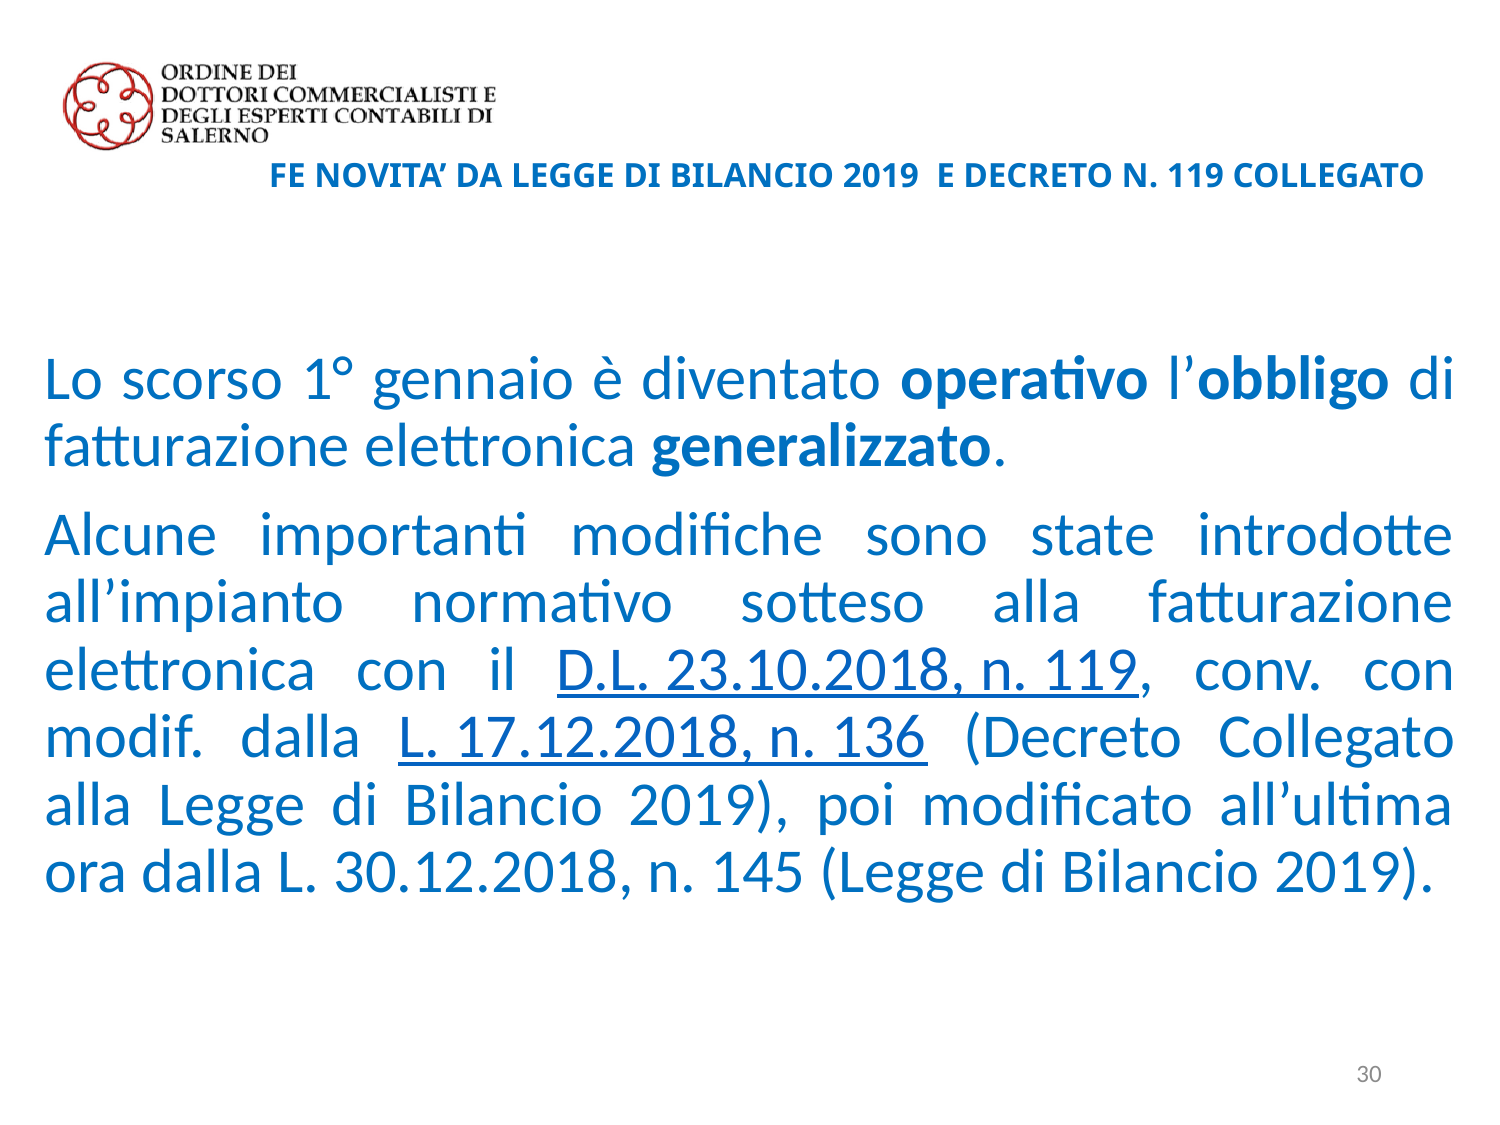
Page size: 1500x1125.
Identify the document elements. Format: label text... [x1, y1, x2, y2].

list Lo scorso 1° gennaio è diventato operativo l’obbligo di fatturazione elettronica generalizzato. Alcune importanti modifiche sono state introdotte all’impianto normativo sotteso alla fatturazione elettronica con il D.L. 23.10.2018, n. 119, conv. con modif. dalla L. 17.12.2018, n. 136 (Decreto Collegato alla Legge di Bilancio 2019), poi modificato all’ultima ora dalla L. 30.12.2018, n. 145 (Legge di Bilancio 2019). [29, 338, 1471, 1094]
title FE NOVITA’ DA LEGGE DI BILANCIO 2019 E DECRETO N. 119 COLLEGATO [253, 151, 1447, 234]
slide_number 30 [1059, 1042, 1397, 1103]
picture [54, 54, 504, 152]
